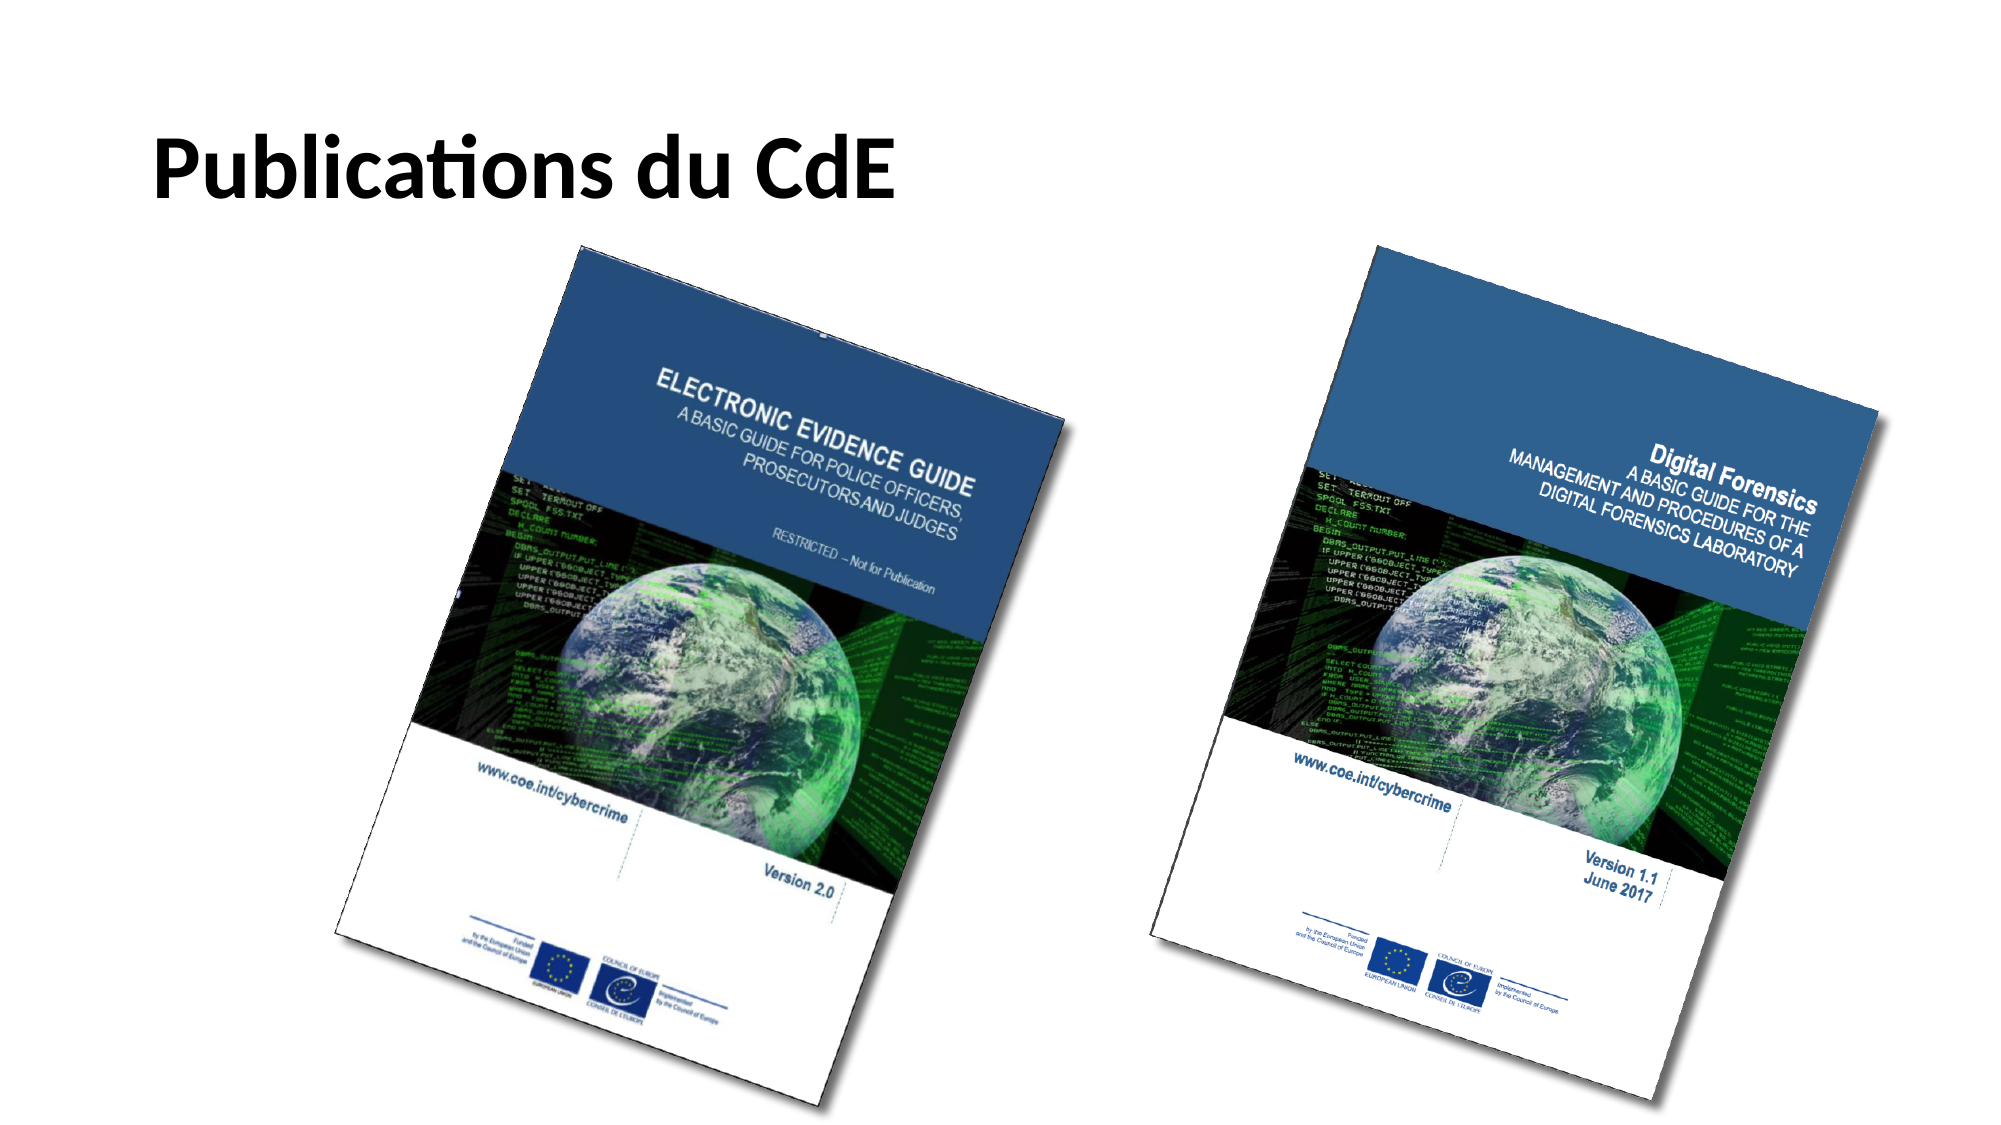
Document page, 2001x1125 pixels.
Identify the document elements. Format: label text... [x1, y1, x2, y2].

title Publications du CdE [137, 59, 1863, 278]
picture [335, 246, 1065, 1107]
picture [1357, 245, 1564, 308]
picture [1150, 638, 1248, 968]
picture [1458, 1036, 1672, 1100]
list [1248, 308, 1778, 1036]
picture [1778, 378, 1878, 715]
